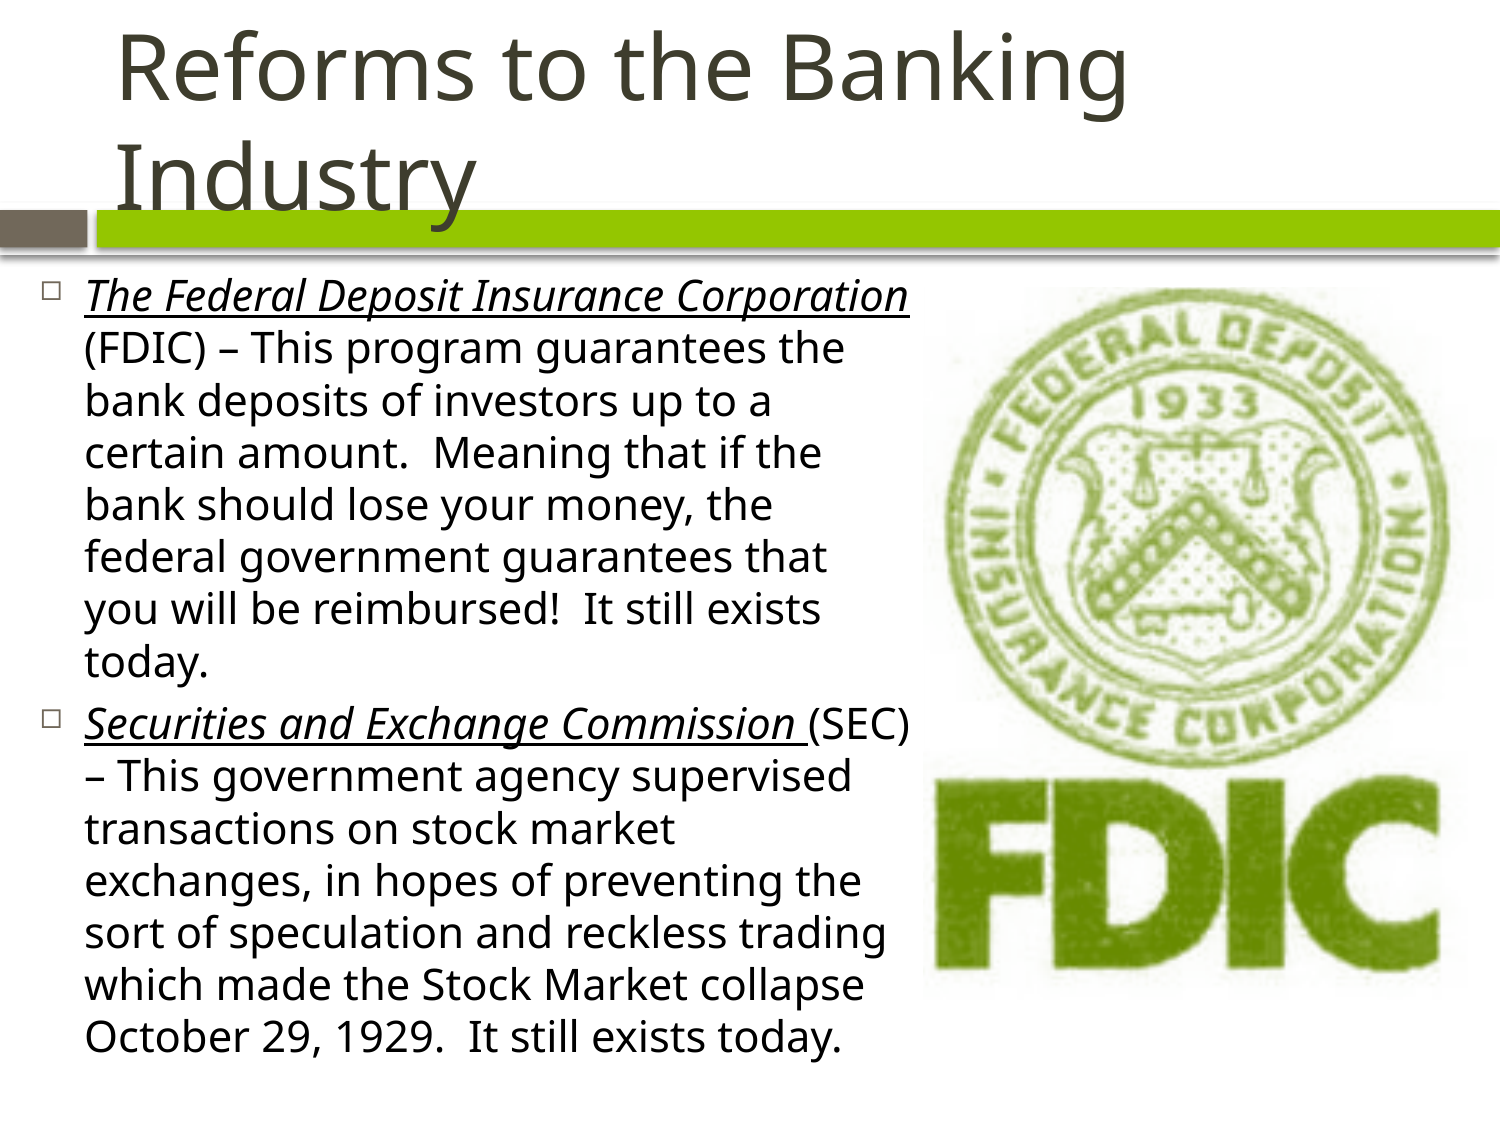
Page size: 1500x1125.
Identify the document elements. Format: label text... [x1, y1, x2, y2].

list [923, 287, 1500, 1000]
list The Federal Deposit Insurance Corporation (FDIC) – This program guarantees the bank deposits of investors up to a certain amount. Meaning that if the bank should lose your money, the federal government guarantees that you will be reimbursed! It still exists today. Securities and Exchange Commission (SEC) – This government agency supervised transactions on stock market exchanges, in hopes of preventing the sort of speculation and reckless trading which made the Stock Market collapse October 29, 1929. It still exists today. [24, 260, 925, 1100]
title Reforms to the Banking Industry [99, 37, 1438, 200]
